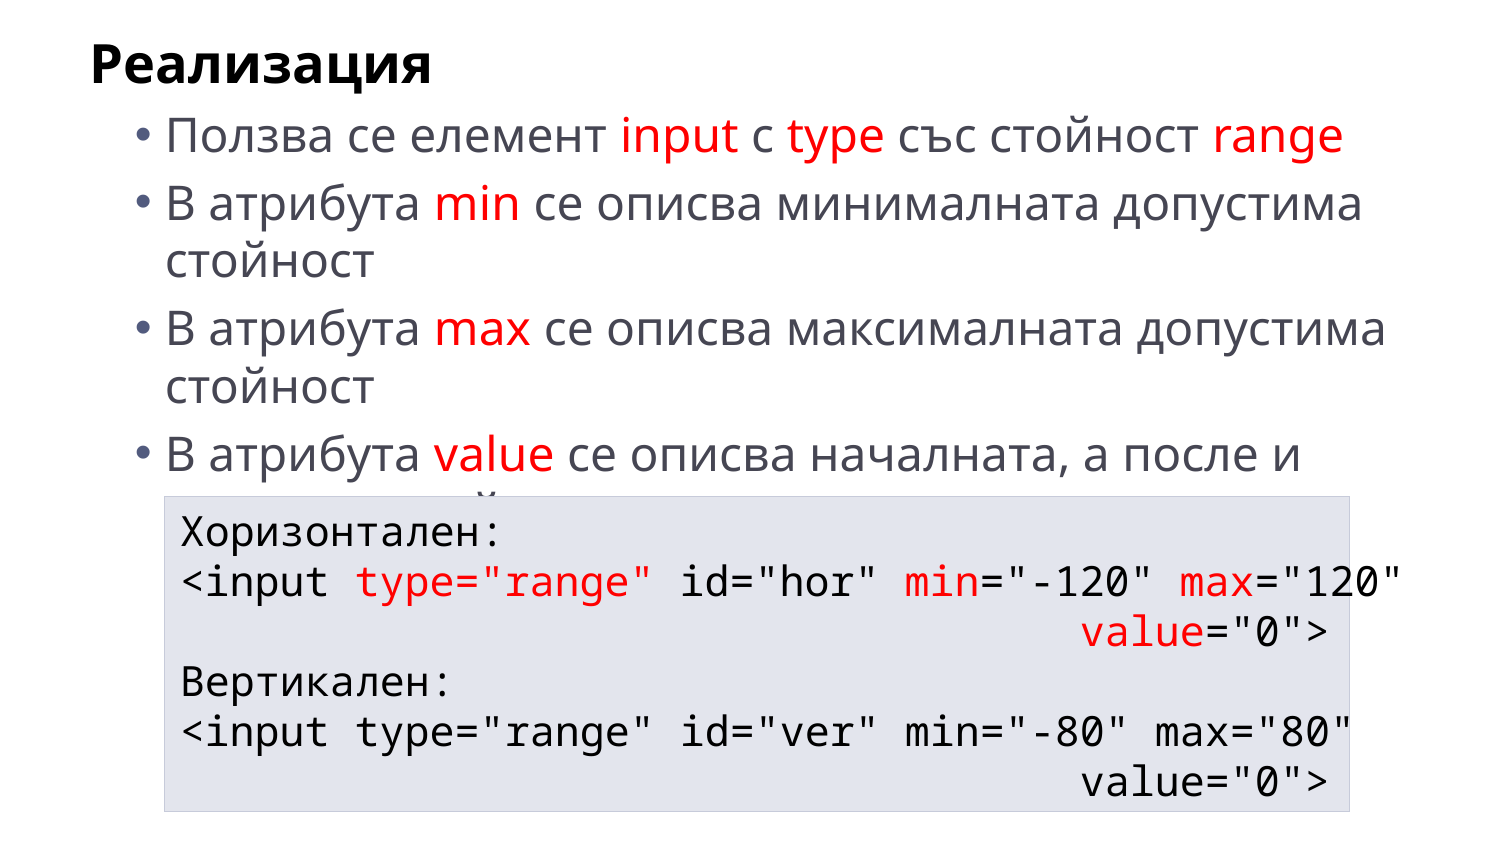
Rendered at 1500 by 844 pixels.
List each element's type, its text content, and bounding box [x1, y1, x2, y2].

list Реализация Ползва се елемент input с type със стойност range В атрибута min се описва минималната допустима стойност В атрибута max се описва максималната допустима стойност В атрибута value се описва началната, а после и текущата стойност на елемента [75, 21, 1475, 835]
text_box Хоризонтален: <input type="range" id="hor" min="-120" max="120" value="0"> Вертикален: <input type="range" id="ver" min="-80" max="80" value="0"> [164, 496, 1350, 812]
